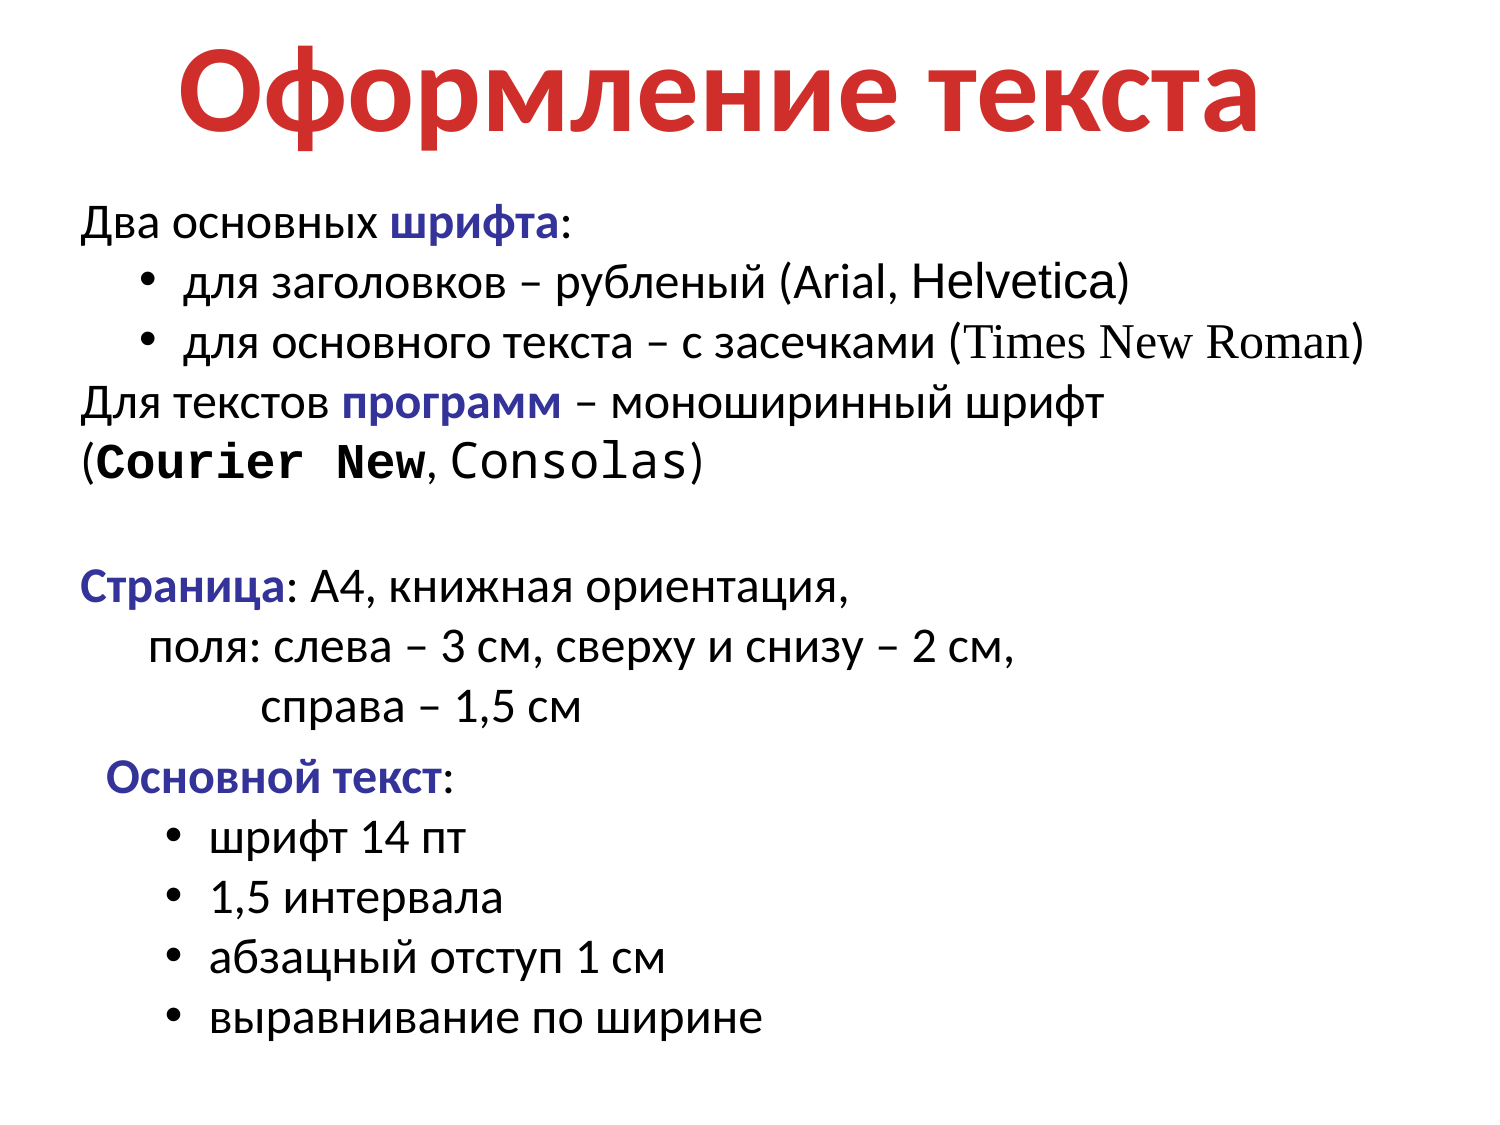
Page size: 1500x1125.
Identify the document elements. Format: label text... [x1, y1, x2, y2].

text_box Страница: A4, книжная ориентация, поля: слева – 3 см, сверху и снизу – 2 см, справа – 1,5 см [65, 545, 1357, 740]
text_box Основной текст: шрифт 14 пт 1,5 интервала абзацный отступ 1 см выравнивание по ширине [91, 740, 779, 1052]
title Оформление текста [0, 35, 1442, 127]
text_box Два основных шрифта: для заголовков – рубленый (Arial, Helvetica) для основного текста – с засечками (Times New Roman) Для текстов программ – моноширинный шрифт (Courier New, Consolas) [65, 180, 1449, 496]
